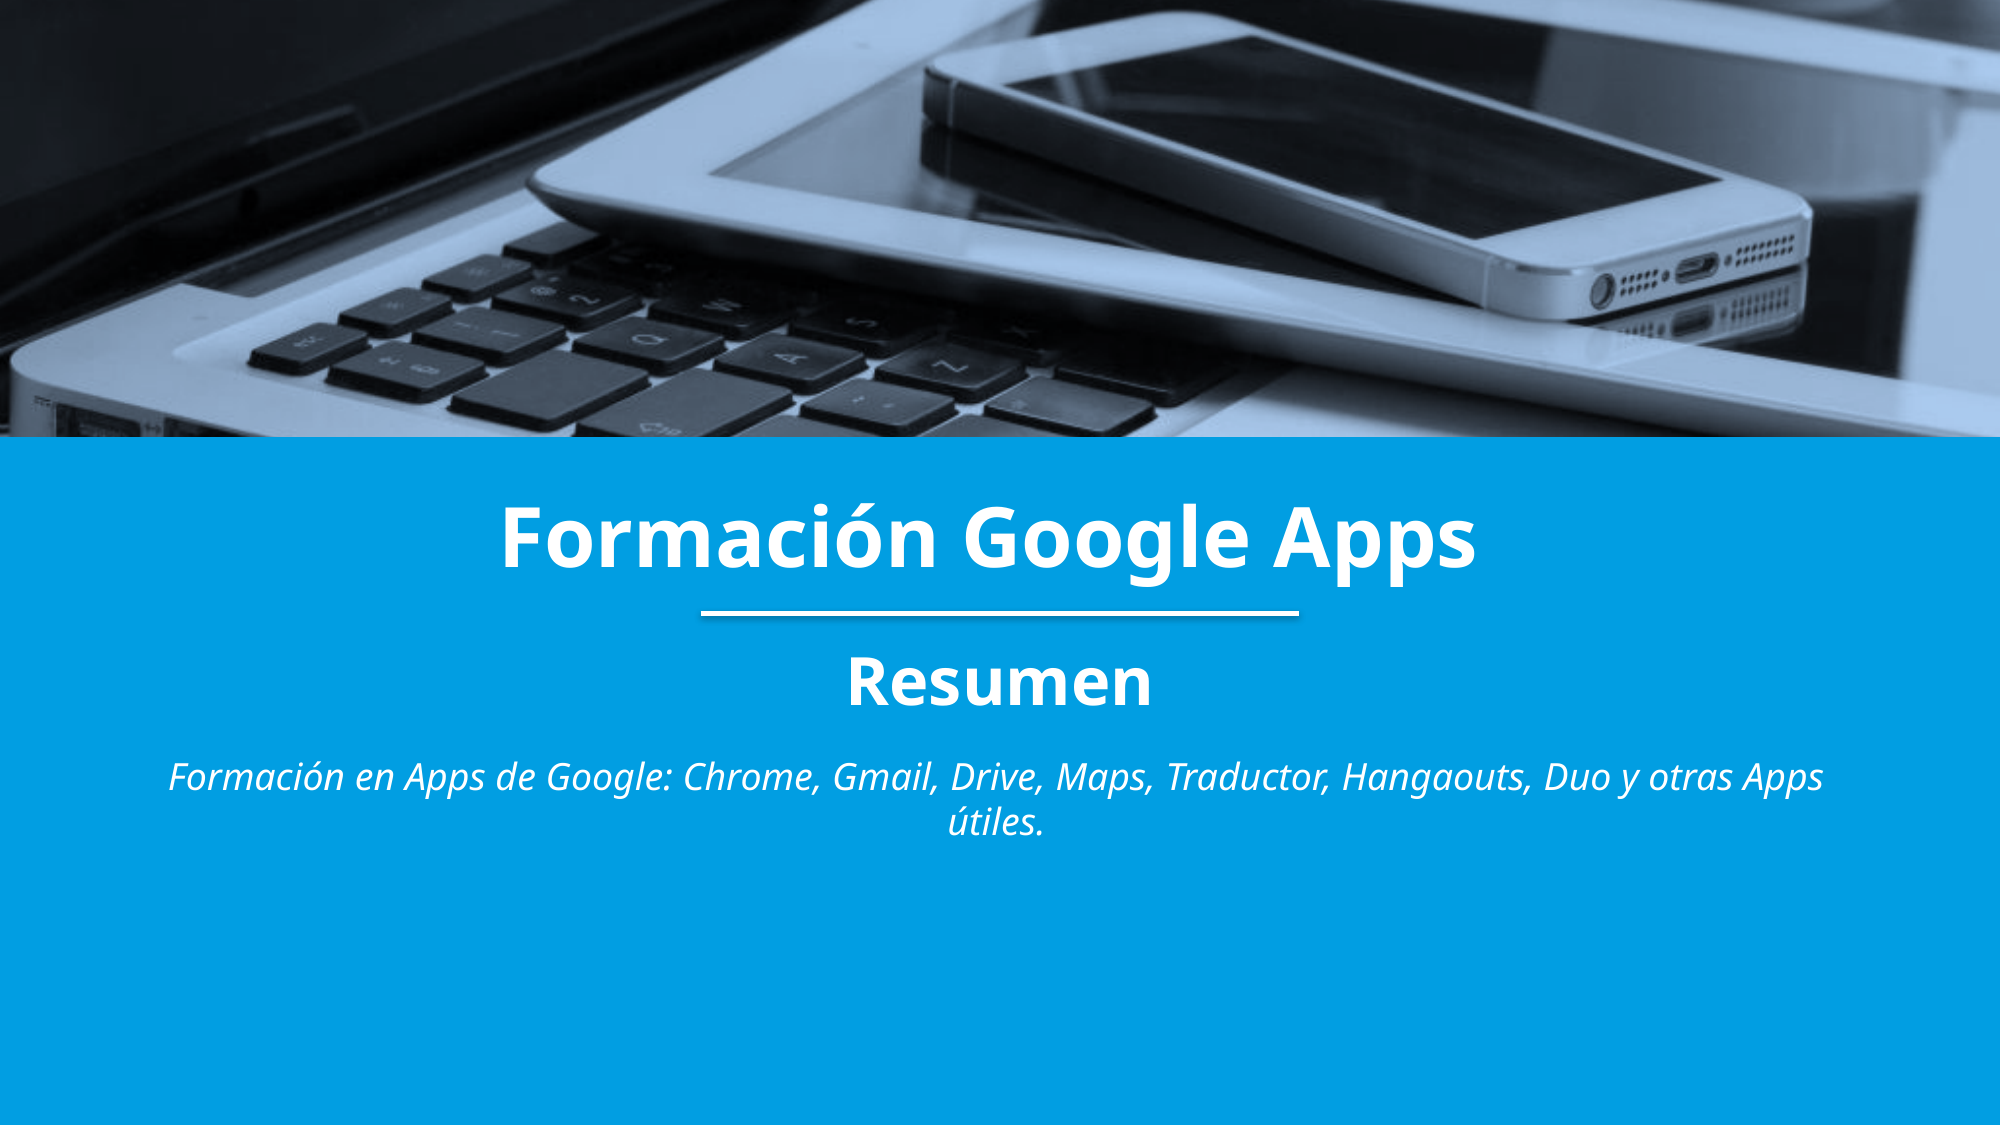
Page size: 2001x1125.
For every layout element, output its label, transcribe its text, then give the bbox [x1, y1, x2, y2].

text_box Formación en Apps de Google: Chrome, Gmail, Drive, Maps, Traductor, Hangaouts, Duo y otras Apps útiles. [150, 745, 1843, 851]
subtitle Formación Google Apps [389, 471, 1611, 585]
picture [0, 0, 2000, 436]
list Resumen [669, 638, 1331, 745]
